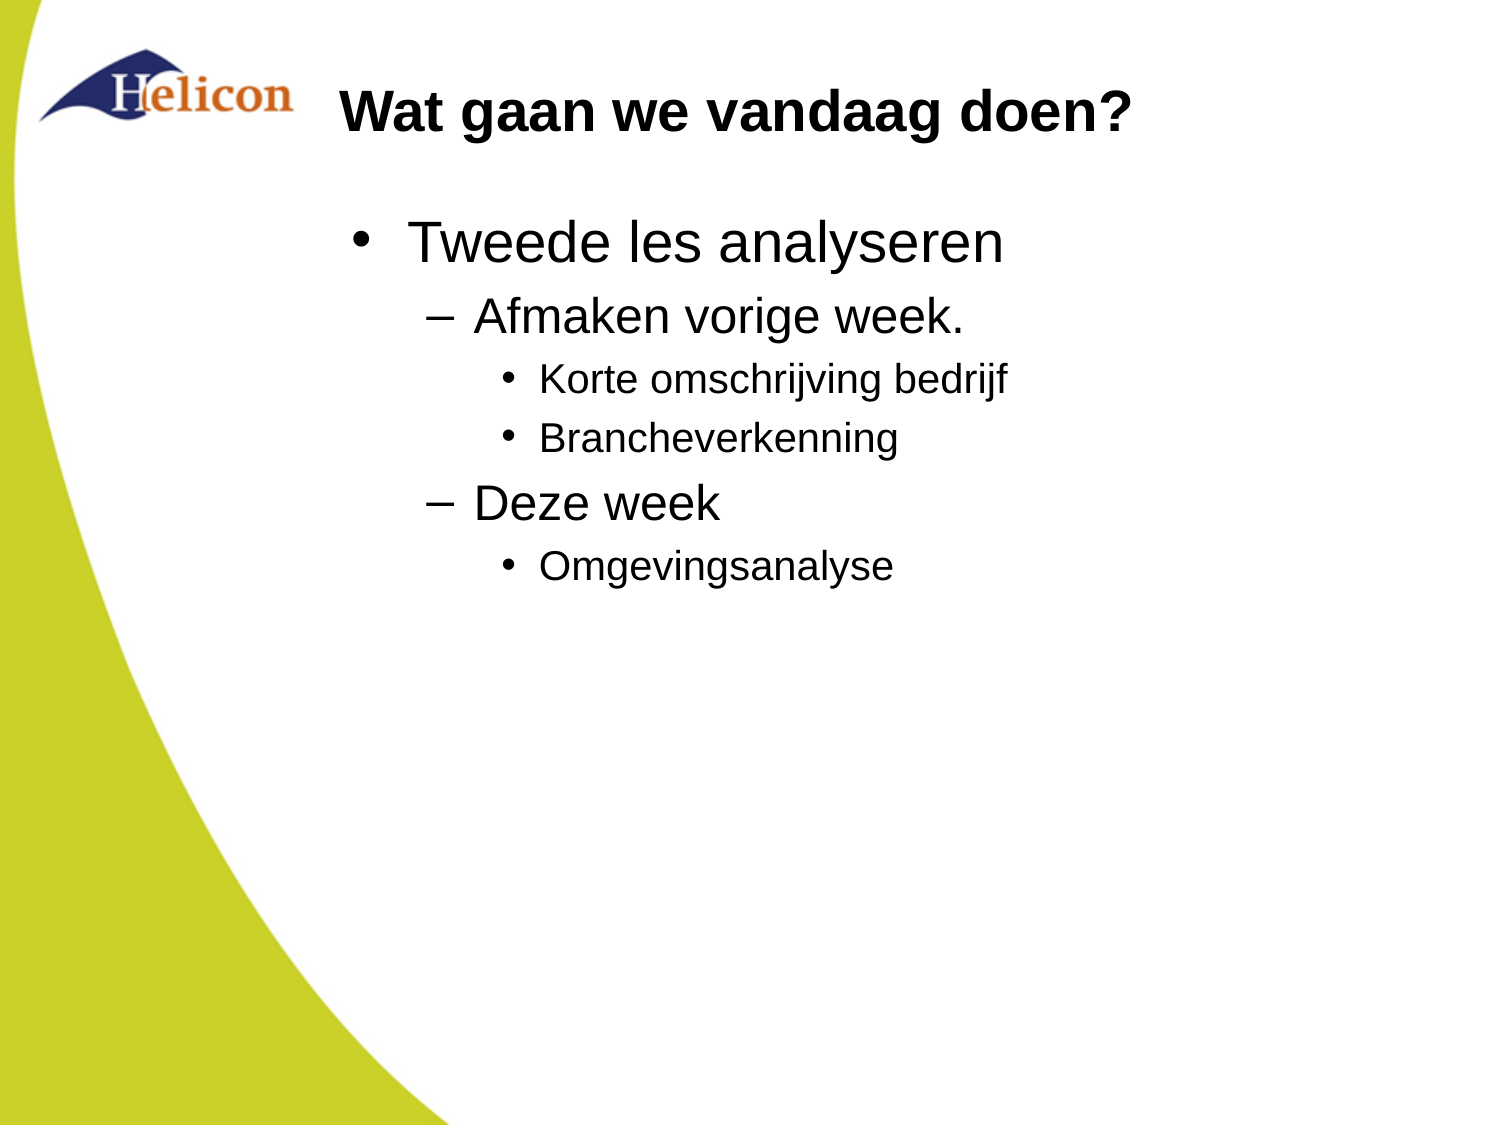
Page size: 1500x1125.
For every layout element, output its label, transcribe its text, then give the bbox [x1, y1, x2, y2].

picture [0, 0, 1500, 1125]
title Wat gaan we vandaag doen? [324, 54, 1415, 161]
list Tweede les analyseren Afmaken vorige week. Korte omschrijving bedrijf Brancheverkenning Deze week Omgevingsanalyse [336, 196, 1425, 1005]
